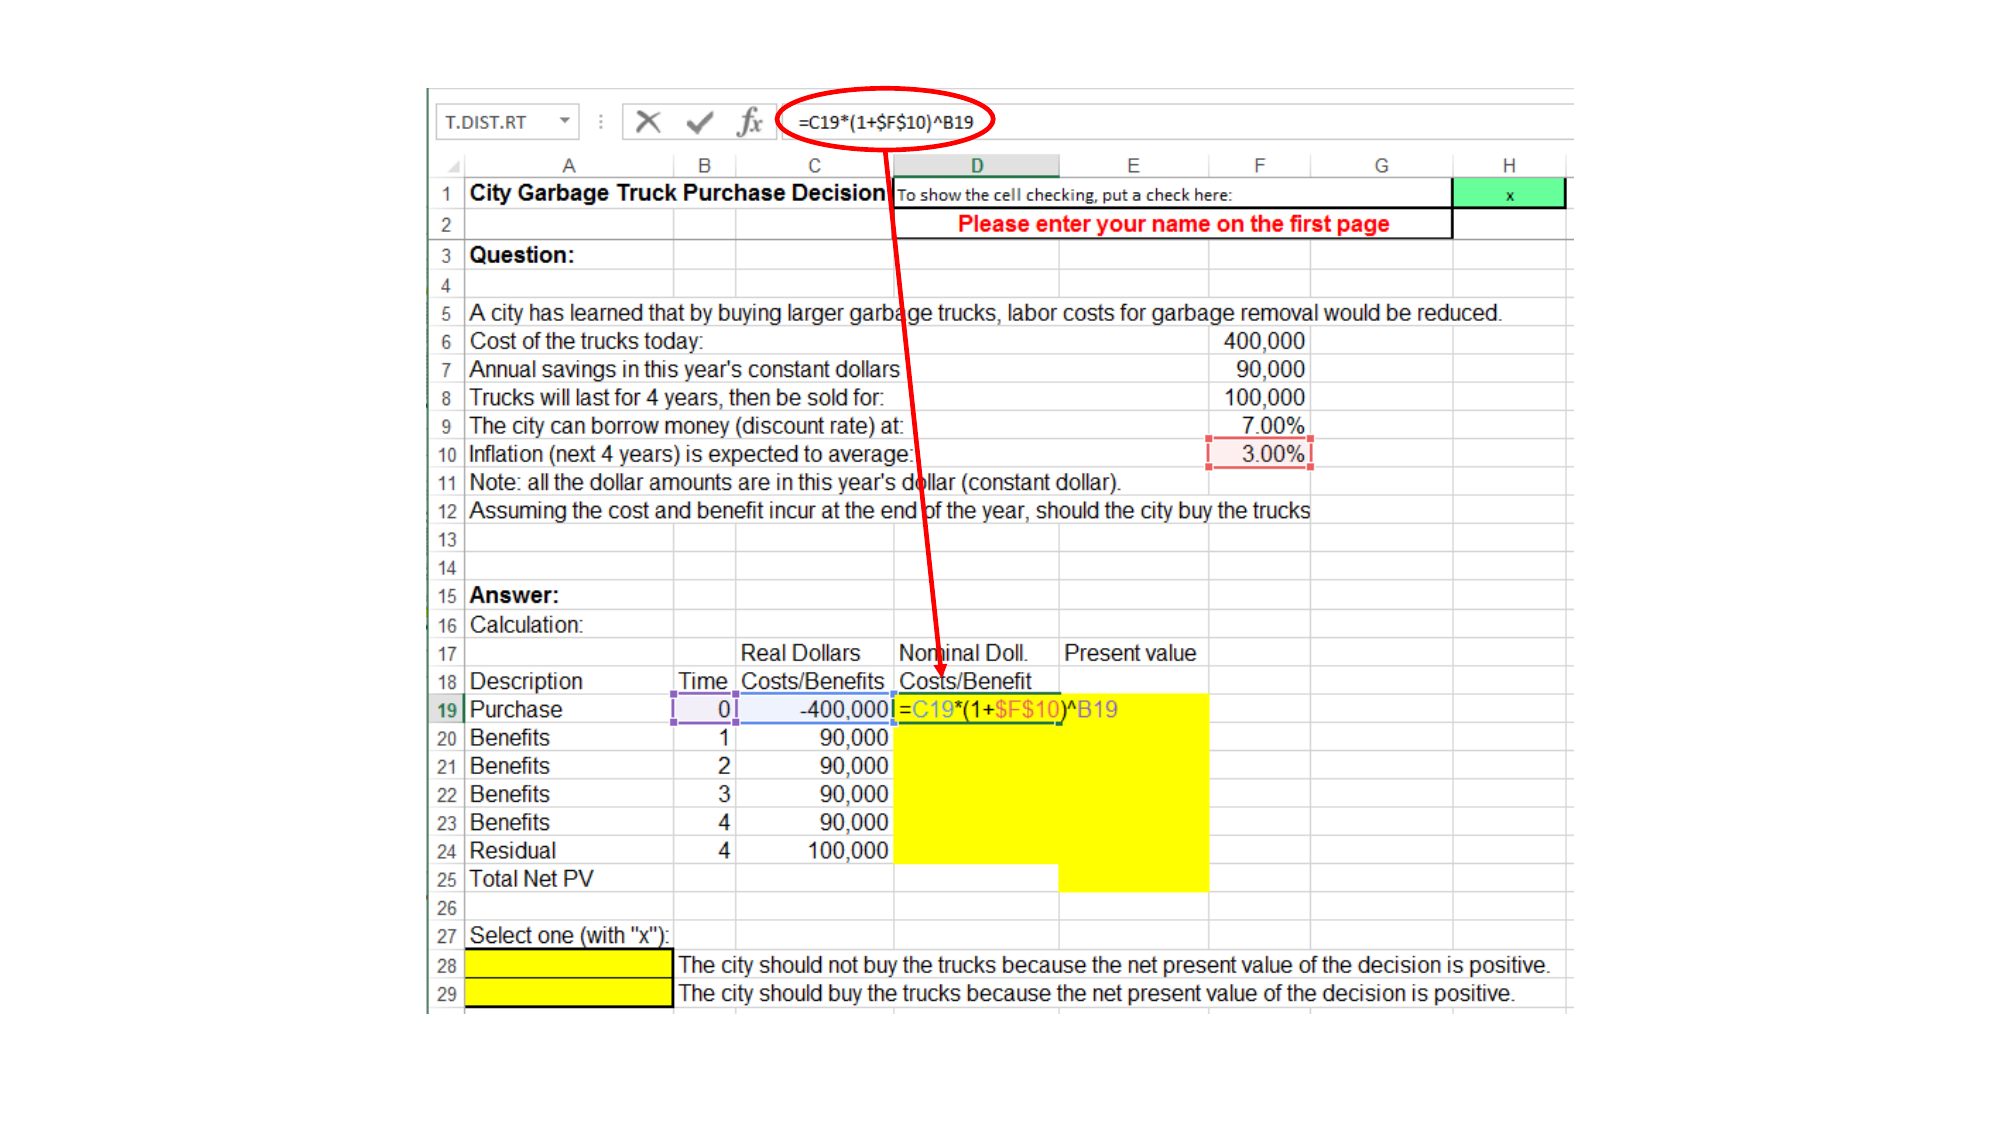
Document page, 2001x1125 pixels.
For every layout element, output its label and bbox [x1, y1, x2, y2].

list [426, 88, 1574, 1014]
text_box [885, 149, 942, 679]
